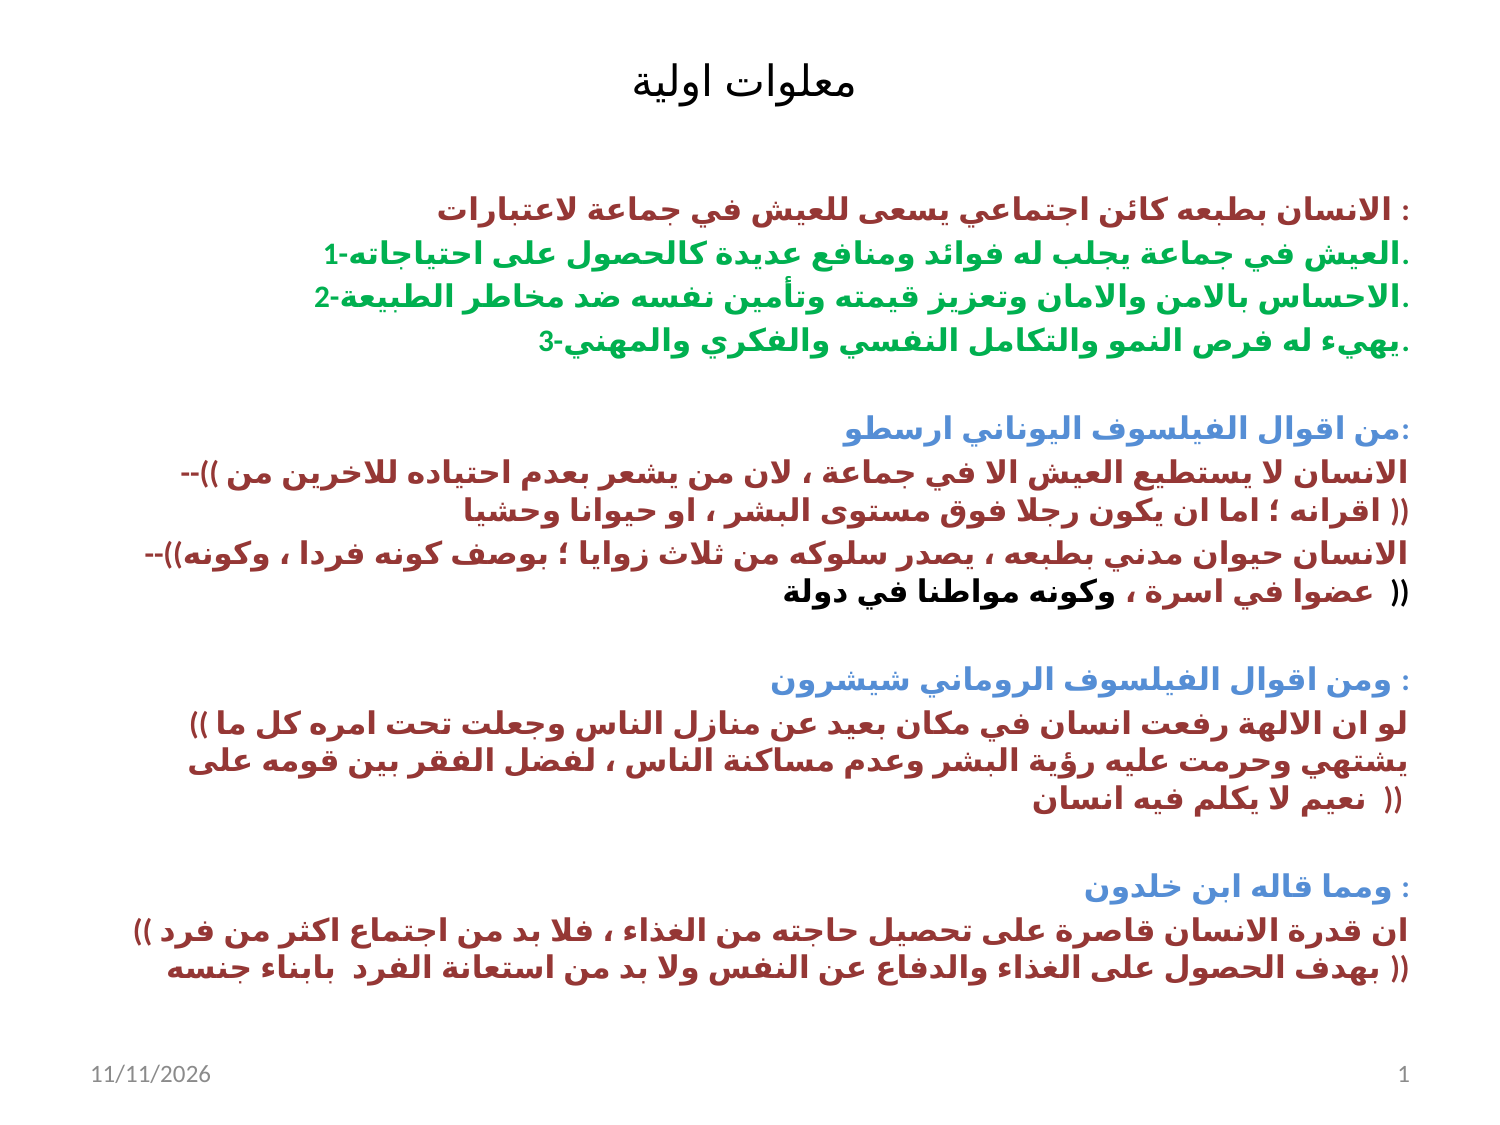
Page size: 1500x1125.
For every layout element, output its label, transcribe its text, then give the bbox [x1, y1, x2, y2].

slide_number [75, 1042, 425, 1103]
list الانسان بطبعه كائن اجتماعي يسعى للعيش في جماعة لاعتبارات : 1-العيش في جماعة يجلب له فوائد ومنافع عديدة كالحصول على احتياجاته. 2-الاحساس بالامن والامان وتعزيز قيمته وتأمين نفسه ضد مخاطر الطبيعة. 3-يهيء له فرص النمو والتكامل النفسي والفكري والمهني. من اقوال الفيلسوف اليوناني ارسطو: --(( الانسان لا يستطيع العيش الا في جماعة ، لان من يشعر بعدم احتياده للاخرين من اقرانه ؛ اما ان يكون رجلا فوق مستوى البشر ، او حيوانا وحشيا )) --((الانسان حيوان مدني بطبعه ، يصدر سلوكه من ثلاث زوايا ؛ بوصف كونه فردا ، وكونه عضوا في اسرة ، وكونه مواطنا في دولة )) ومن اقوال الفيلسوف الروماني شيشرون : (( لو ان الالهة رفعت انسان في مكان بعيد عن منازل الناس وجعلت تحت امره كل ما يشتهي وحرمت عليه رؤية البشر وعدم مساكنة الناس ، لفضل الفقر بين قومه على نعيم لا يكلم فيه انسان )) ومما قاله ابن خلدون : (( ان قدرة الانسان قاصرة على تحصيل حاجته من الغذاء ، فلا بد من اجتماع اكثر من فرد بهدف الحصول على الغذاء والدفاع عن النفس ولا بد من استعانة الفرد بابناء جنسه )) [75, 137, 1425, 1005]
slide_number 1 [1074, 1042, 1425, 1103]
title معلوات اولية [75, 45, 1425, 113]
